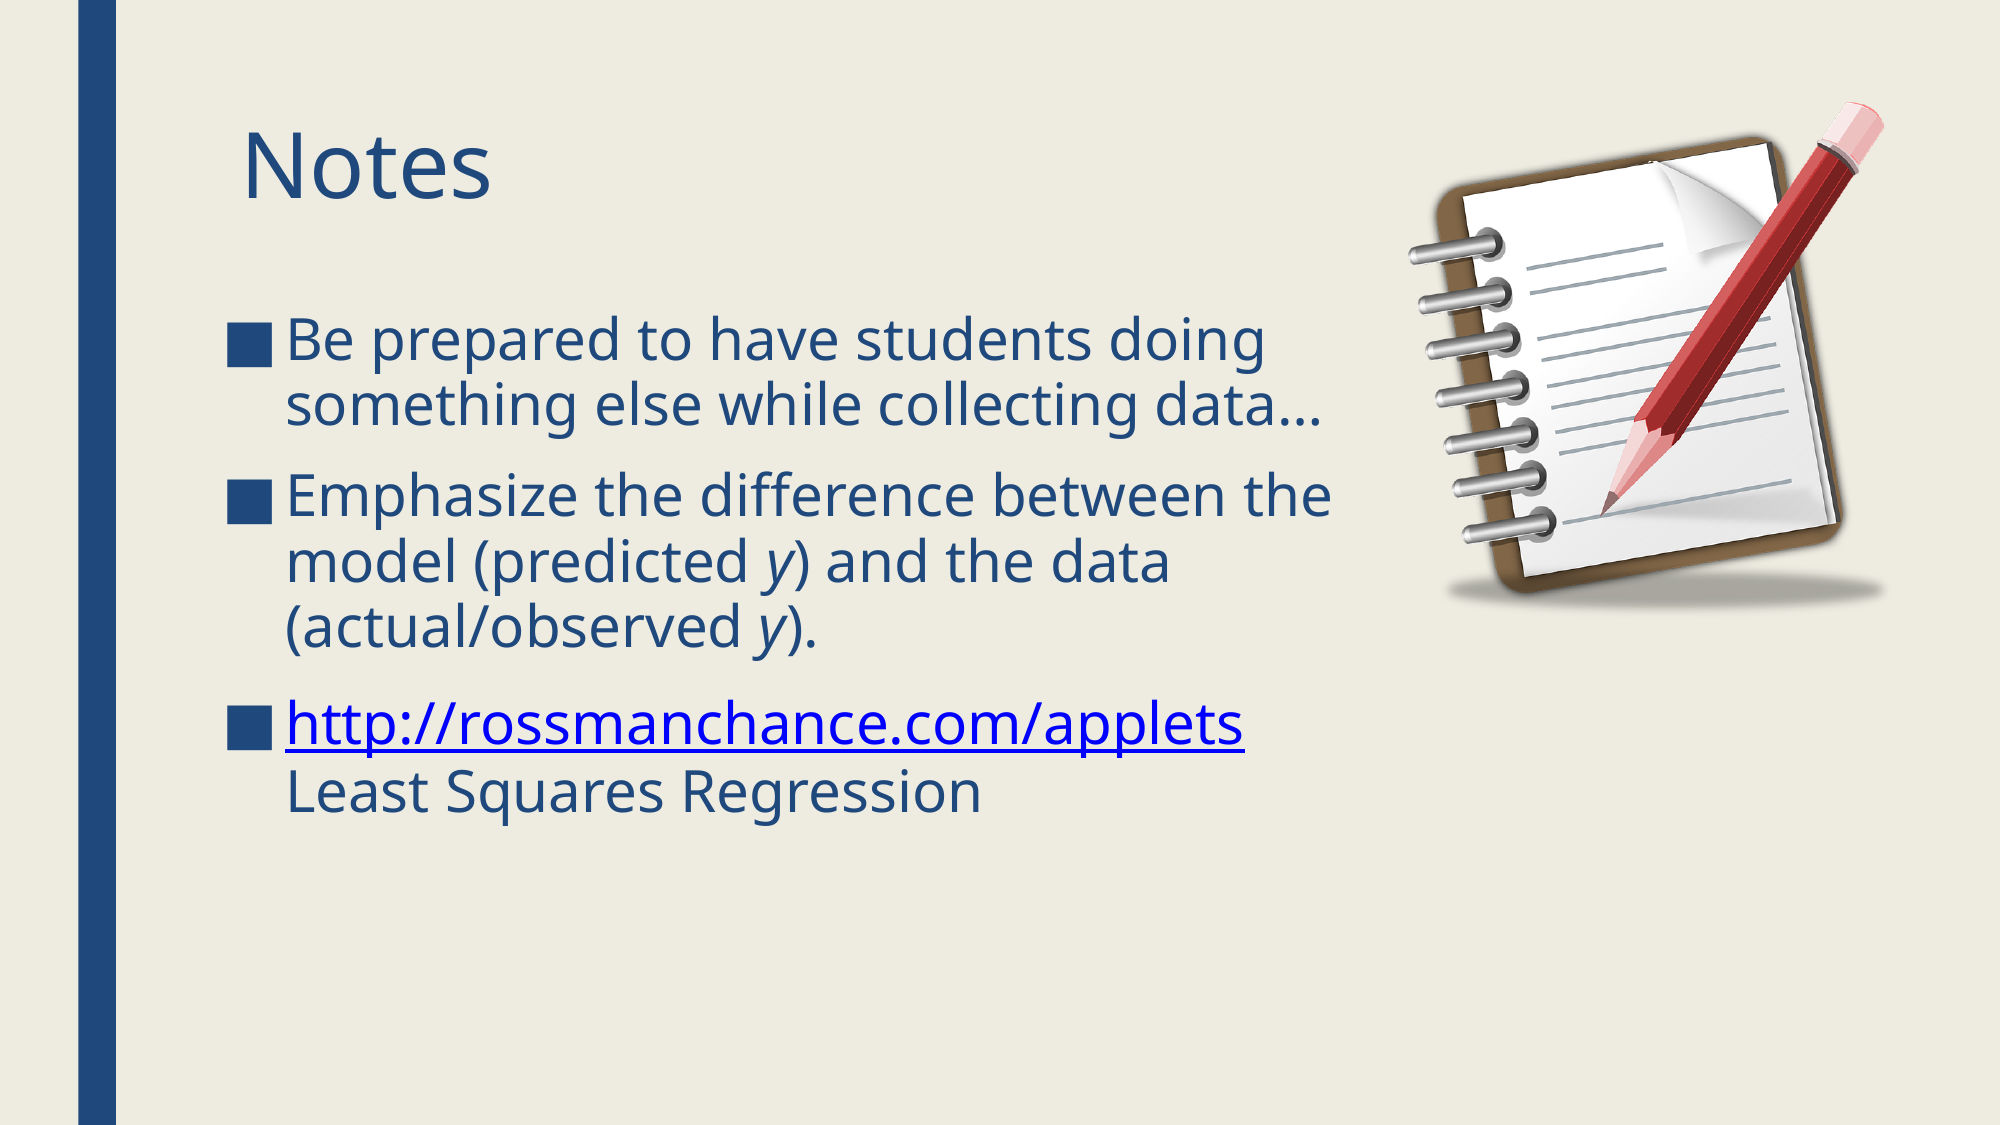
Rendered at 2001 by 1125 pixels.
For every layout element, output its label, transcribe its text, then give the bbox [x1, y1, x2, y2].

title Notes [225, 112, 1408, 357]
list Be prepared to have students doing something else while collecting data… Emphasize the difference between the model (predicted y) and the data (actual/observed y). http://rossmanchance.com/applets Least Squares Regression [206, 299, 1399, 1014]
picture [1408, 102, 1894, 619]
